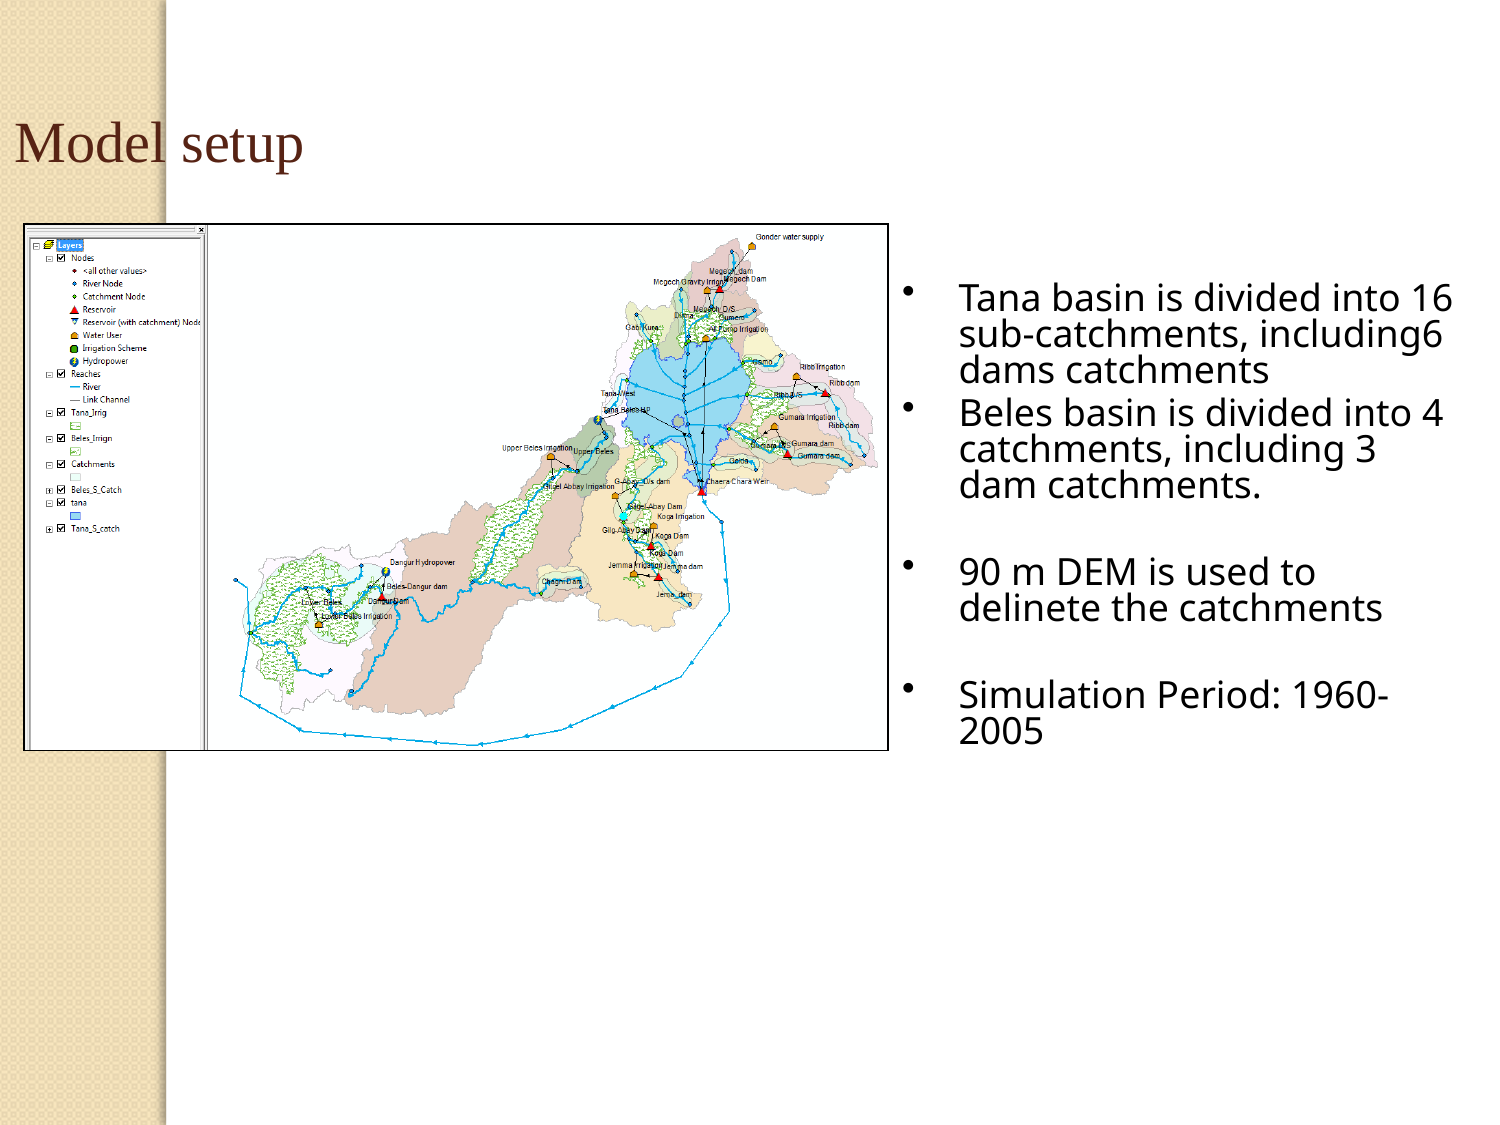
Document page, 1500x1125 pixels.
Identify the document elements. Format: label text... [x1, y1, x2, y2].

text_box Tana basin is divided into 16 sub-catchments, including6 dams catchments Beles basin is divided into 4 catchments, including 3 dam catchments. 90 m DEM is used to delinete the catchments Simulation Period: 1960-2005 [887, 275, 1475, 825]
title Model setup [0, 45, 1350, 233]
picture [24, 224, 888, 751]
